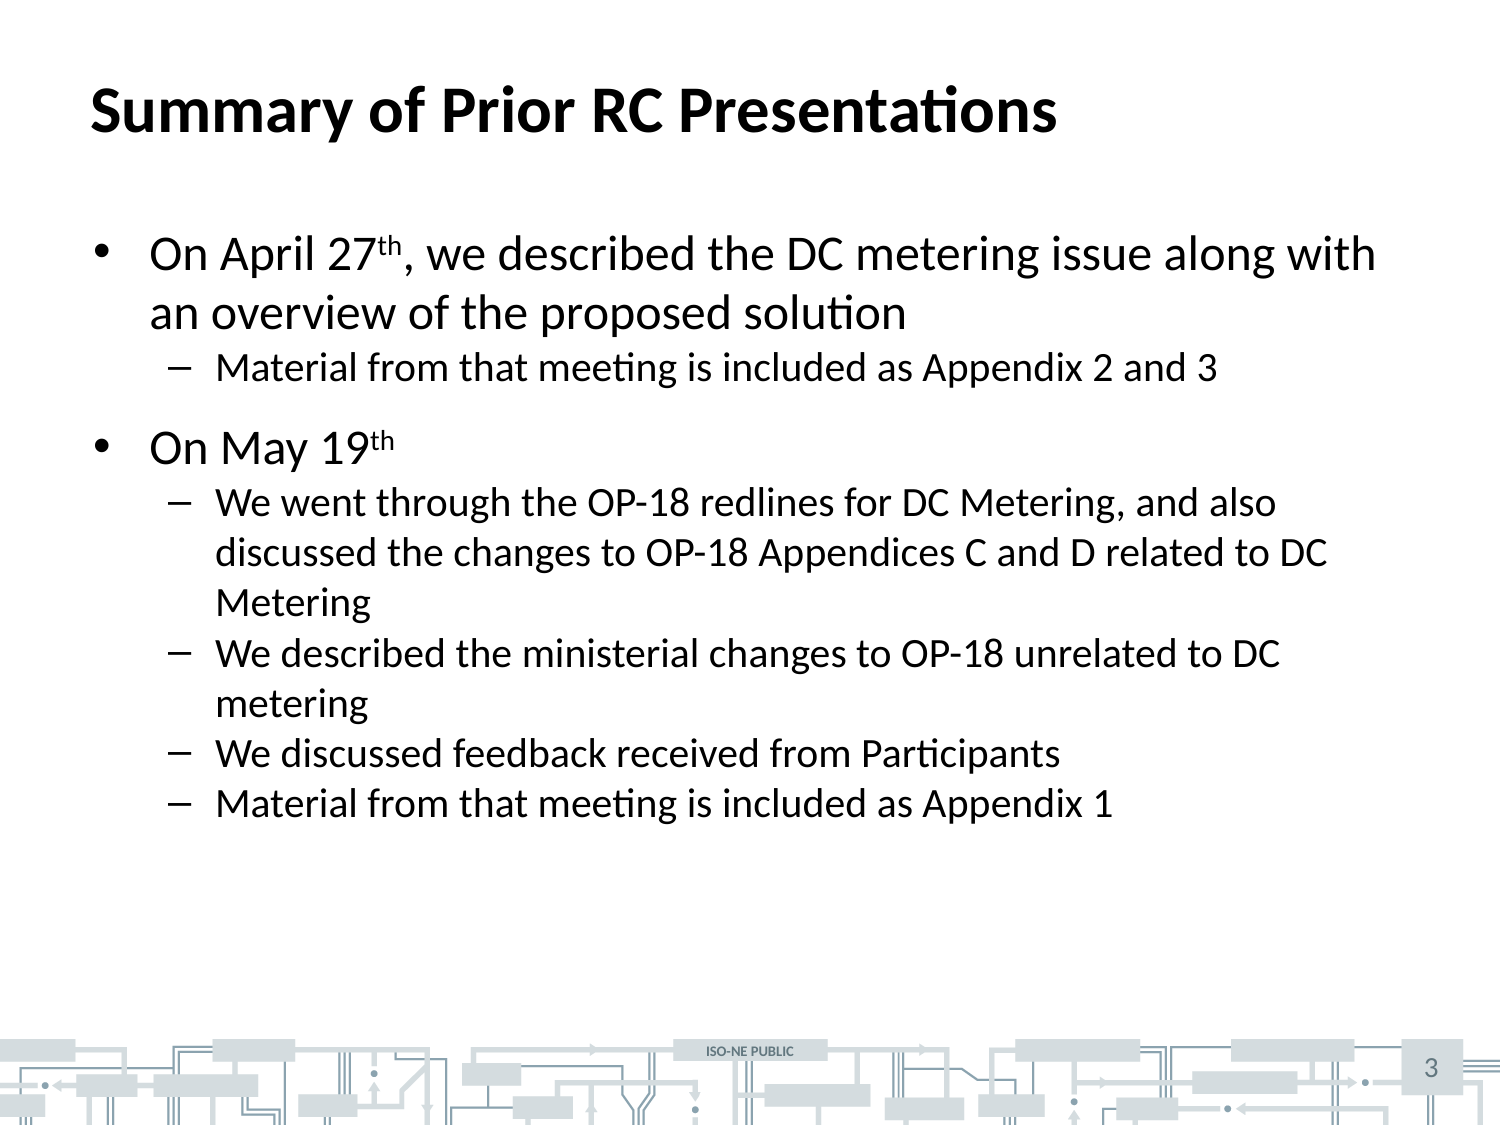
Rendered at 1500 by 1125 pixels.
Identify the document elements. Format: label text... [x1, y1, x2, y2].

list On April 27th, we described the DC metering issue along with an overview of the proposed solution Material from that meeting is included as Appendix 2 and 3 On May 19th We went through the OP-18 redlines for DC Metering, and also discussed the changes to OP-18 Appendices C and D related to DC Metering We described the ministerial changes to OP-18 unrelated to DC metering We discussed feedback received from Participants Material from that meeting is included as Appendix 1 [78, 212, 1429, 1002]
slide_number 3 [1400, 1044, 1463, 1088]
title Summary of Prior RC Presentations [75, 12, 1425, 200]
picture [0, 1031, 1500, 1125]
